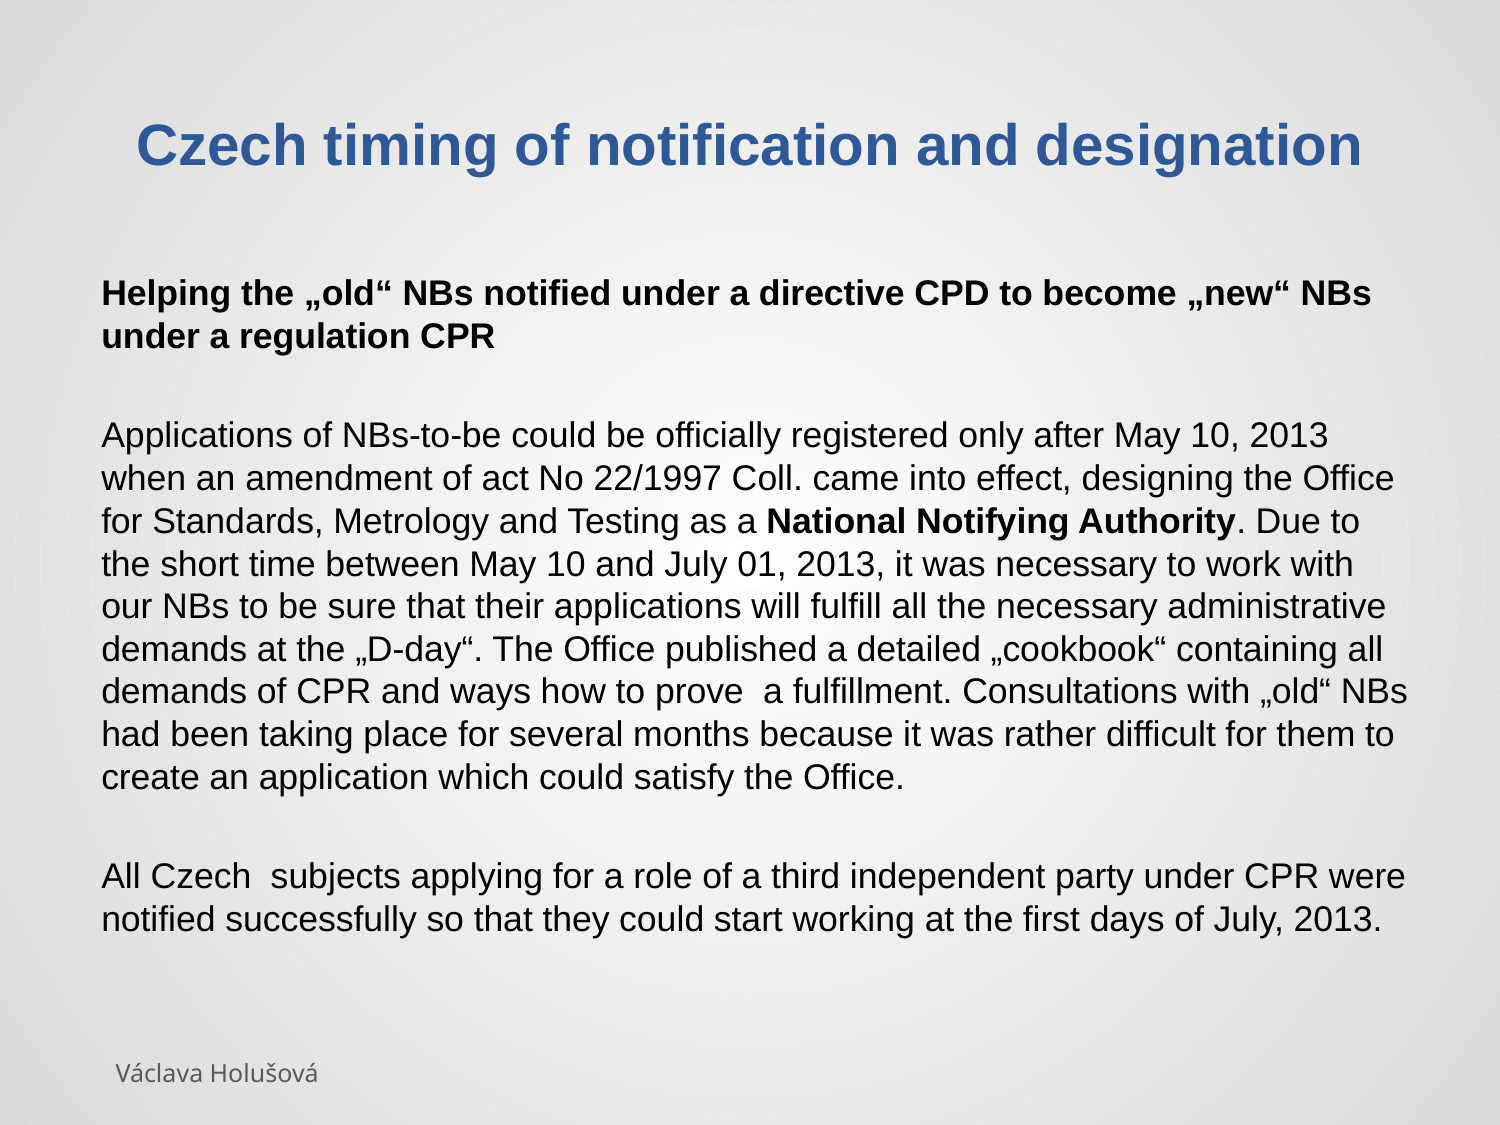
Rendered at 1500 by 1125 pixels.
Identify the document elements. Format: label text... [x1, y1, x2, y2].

footer Václava Holušová [108, 1042, 576, 1103]
list Helping the „old“ NBs notified under a directive CPD to become „new“ NBs under a regulation CPR Applications of NBs-to-be could be officially registered only after May 10, 2013 when an amendment of act No 22/1997 Coll. came into effect, designing the Office for Standards, Metrology and Testing as a National Notifying Authority. Due to the short time between May 10 and July 01, 2013, it was necessary to work with our NBs to be sure that their applications will fulfill all the necessary administrative demands at the „D-day“. The Office published a detailed „cookbook“ containing all demands of CPR and ways how to prove a fulfillment. Consultations with „old“ NBs had been taking place for several months because it was rather difficult for them to create an application which could satisfy the Office. All Czech subjects applying for a role of a third independent party under CPR were notified successfully so that they could start working at the first days of July, 2013. [75, 262, 1425, 1005]
title Czech timing of notification and designation [75, 0, 1425, 185]
